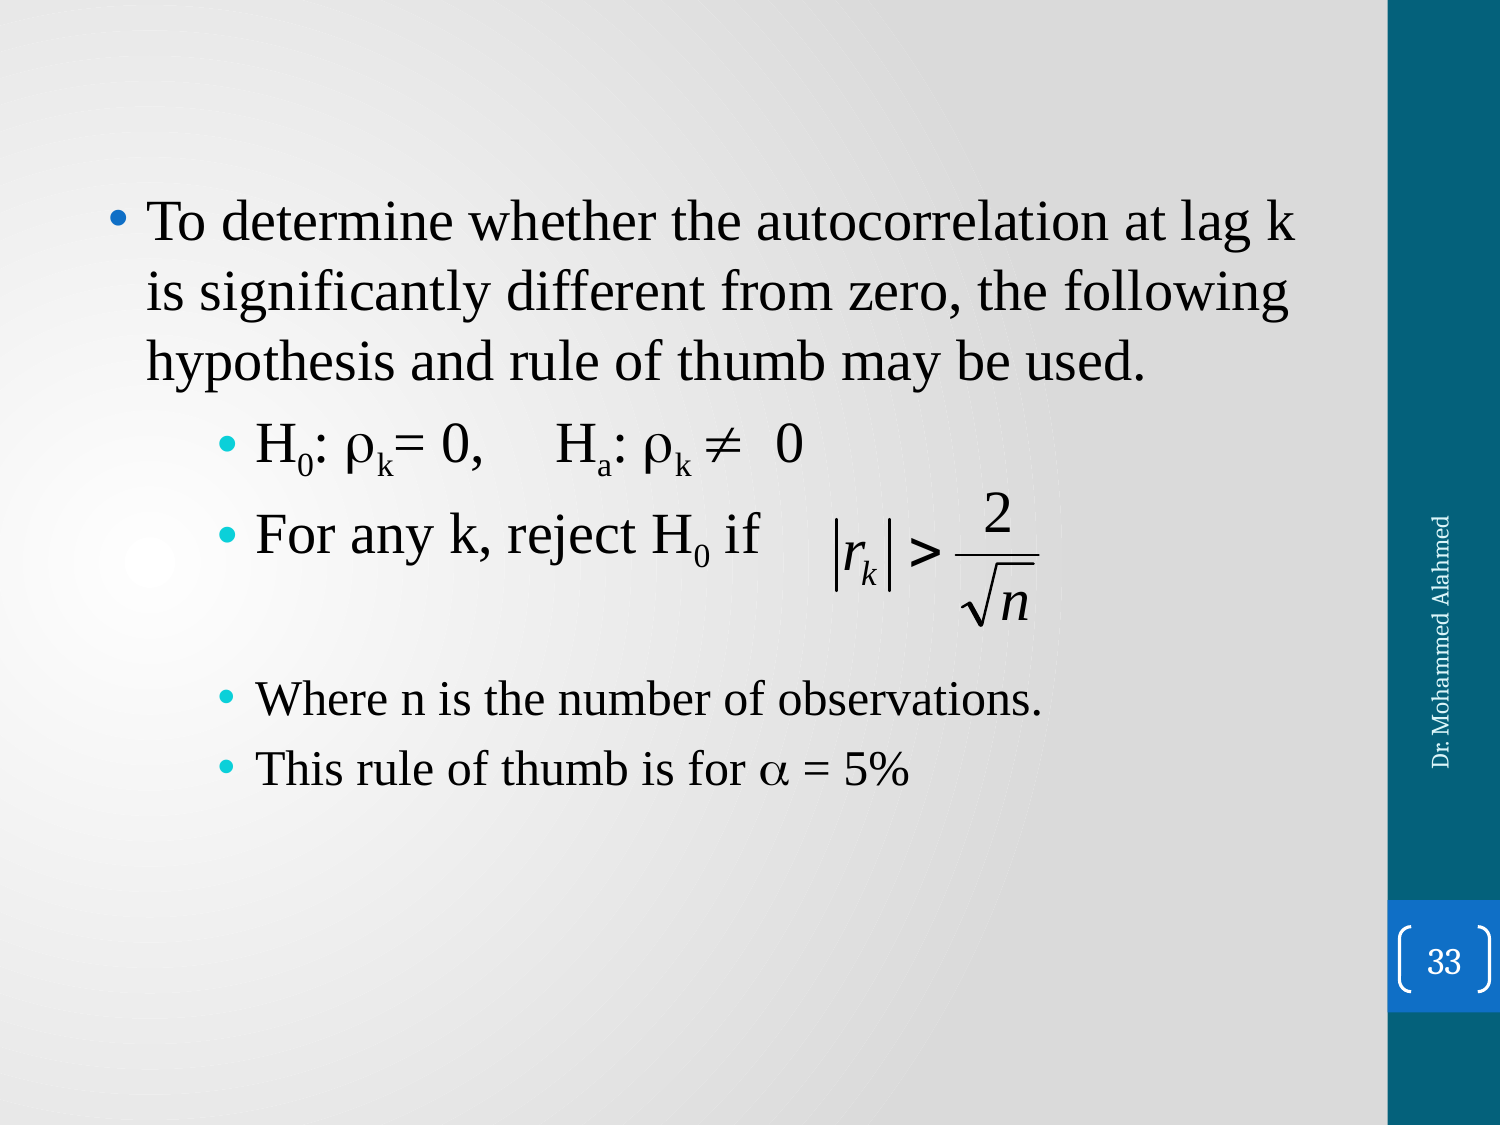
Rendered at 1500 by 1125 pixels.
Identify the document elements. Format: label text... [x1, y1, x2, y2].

footer Dr. Mohammed Alahmed [1408, 500, 1469, 889]
list To determine whether the autocorrelation at lag k is significantly different from zero, the following hypothesis and rule of thumb may be used. H0: k= 0, Ha: k  0 For any k, reject H0 if Where n is the number of observations. This rule of thumb is for  = 5% [75, 174, 1325, 963]
slide_number 33 [1397, 925, 1492, 994]
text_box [824, 474, 1051, 641]
